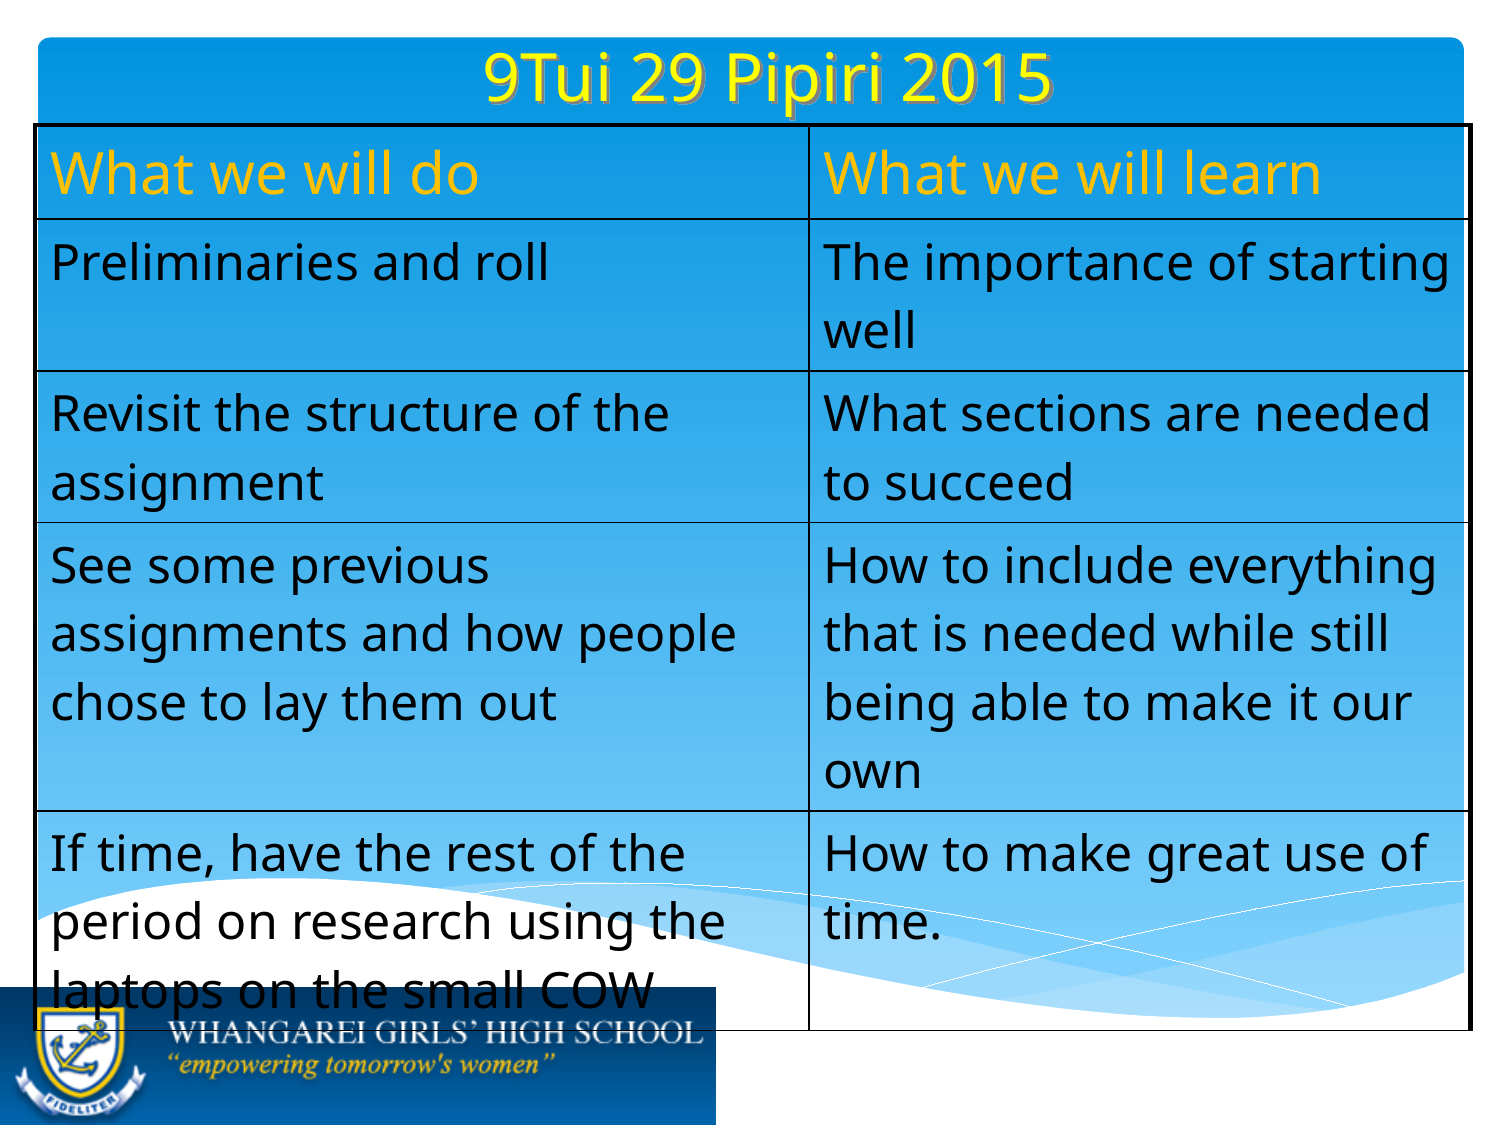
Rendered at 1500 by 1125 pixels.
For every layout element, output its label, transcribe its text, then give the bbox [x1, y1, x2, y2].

table_cell What sections are needed to succeed [810, 372, 1468, 522]
table_cell If time, have the rest of the period on research using the laptops on the small COW [37, 812, 808, 1030]
table_cell How to include everything that is needed while still being able to make it our own [810, 523, 1468, 810]
table_cell See some previous assignments and how people chose to lay them out [37, 523, 808, 810]
table_cell Revisit the structure of the assignment [37, 372, 808, 522]
table_cell The importance of starting well [810, 220, 1468, 370]
table_header What we will do [37, 127, 808, 218]
table_cell Preliminaries and roll [37, 220, 808, 370]
picture [0, 987, 716, 1125]
table_cell How to make great use of time. [810, 812, 1468, 1030]
text_box 9Tui 29 Pipiri 2015 [162, 24, 1375, 123]
table_header What we will learn [810, 127, 1468, 218]
